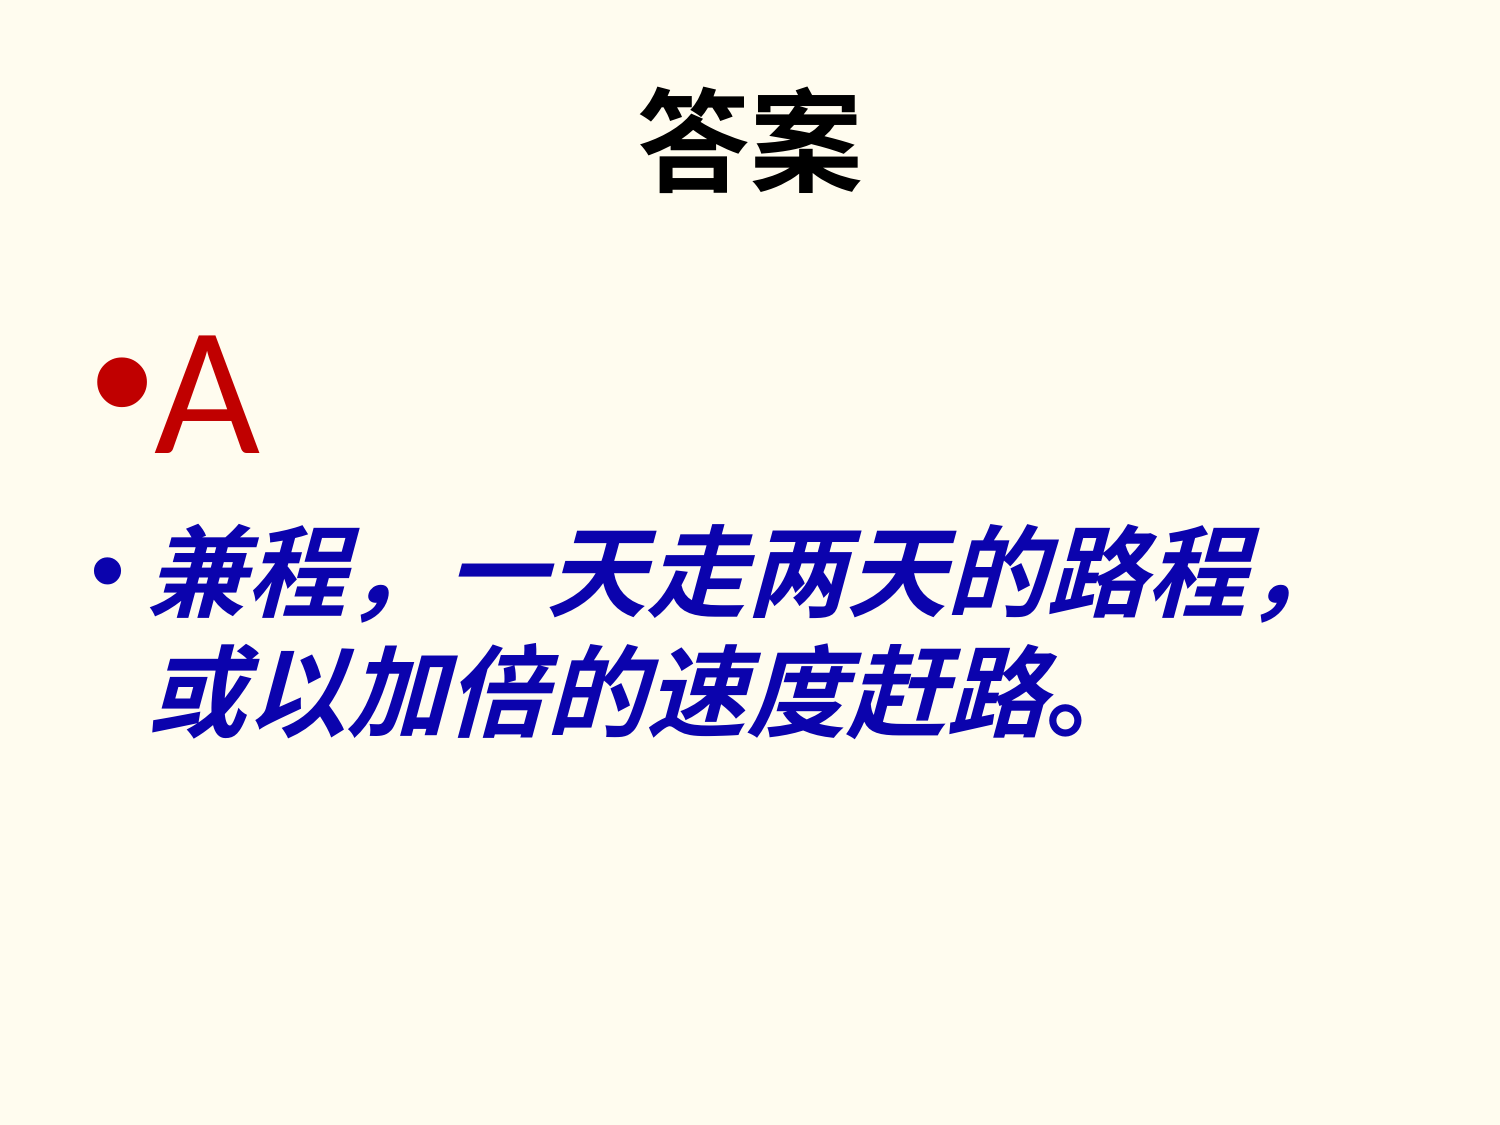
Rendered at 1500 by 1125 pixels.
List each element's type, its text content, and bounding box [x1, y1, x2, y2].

list A 兼程，一天走两天的路程，或以加倍的速度赶路。 [75, 262, 1425, 1005]
title 答案 [75, 45, 1425, 233]
